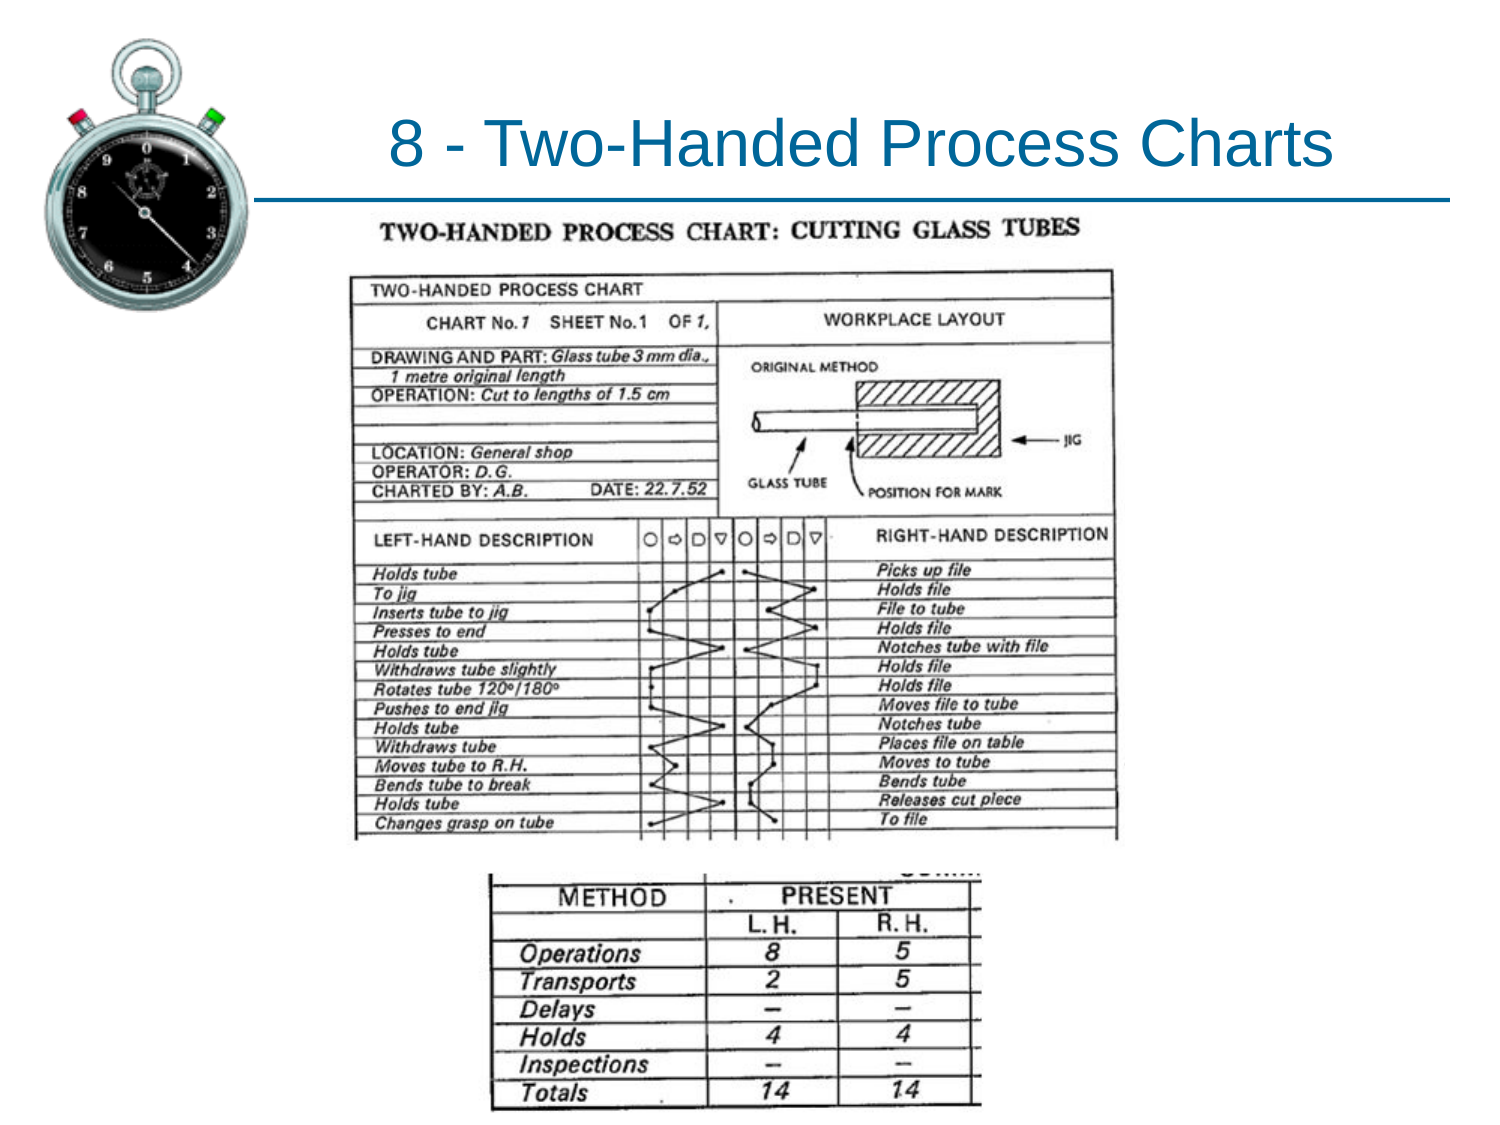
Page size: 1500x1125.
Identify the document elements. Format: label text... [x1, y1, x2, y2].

title 8 - Two-Handed Process Charts [275, 37, 1450, 188]
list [341, 211, 1126, 1113]
picture [37, 37, 254, 313]
